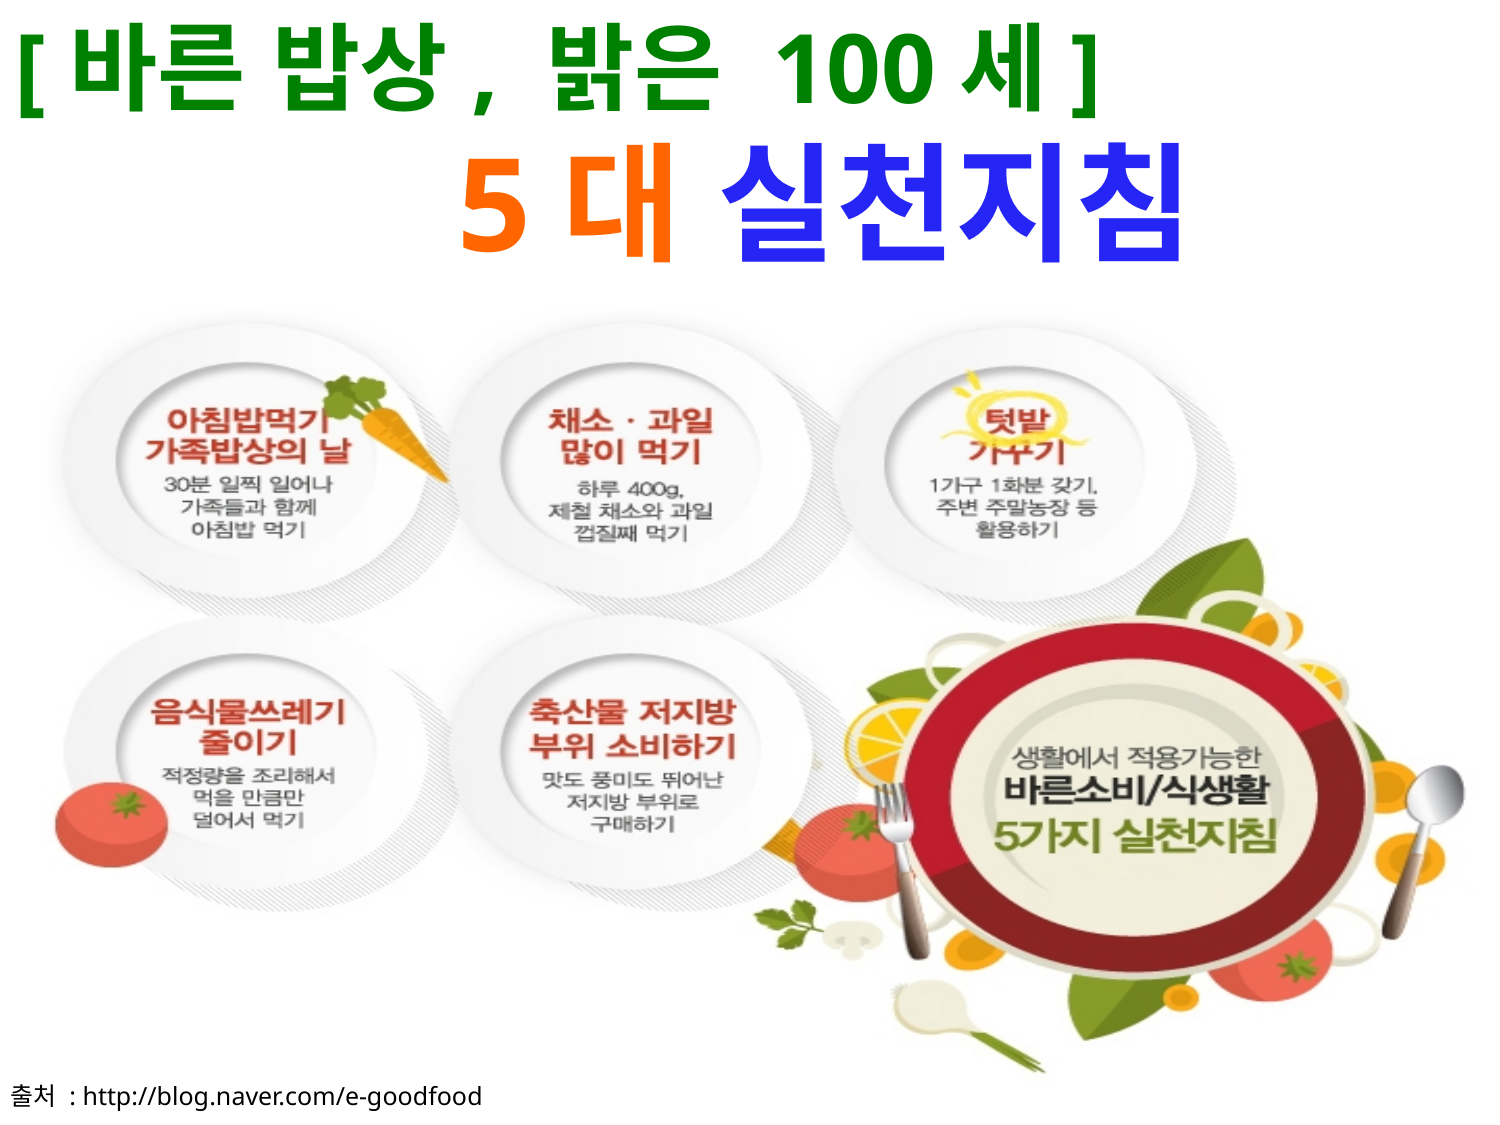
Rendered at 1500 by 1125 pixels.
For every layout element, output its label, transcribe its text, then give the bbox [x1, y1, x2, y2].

text_box 출처 : http://blog.naver.com/e-goodfood [0, 1073, 499, 1118]
text_box [바른 밥상, 밝은 100세] 5대 실천지침 [0, 0, 1500, 285]
picture [8, 290, 1491, 1096]
